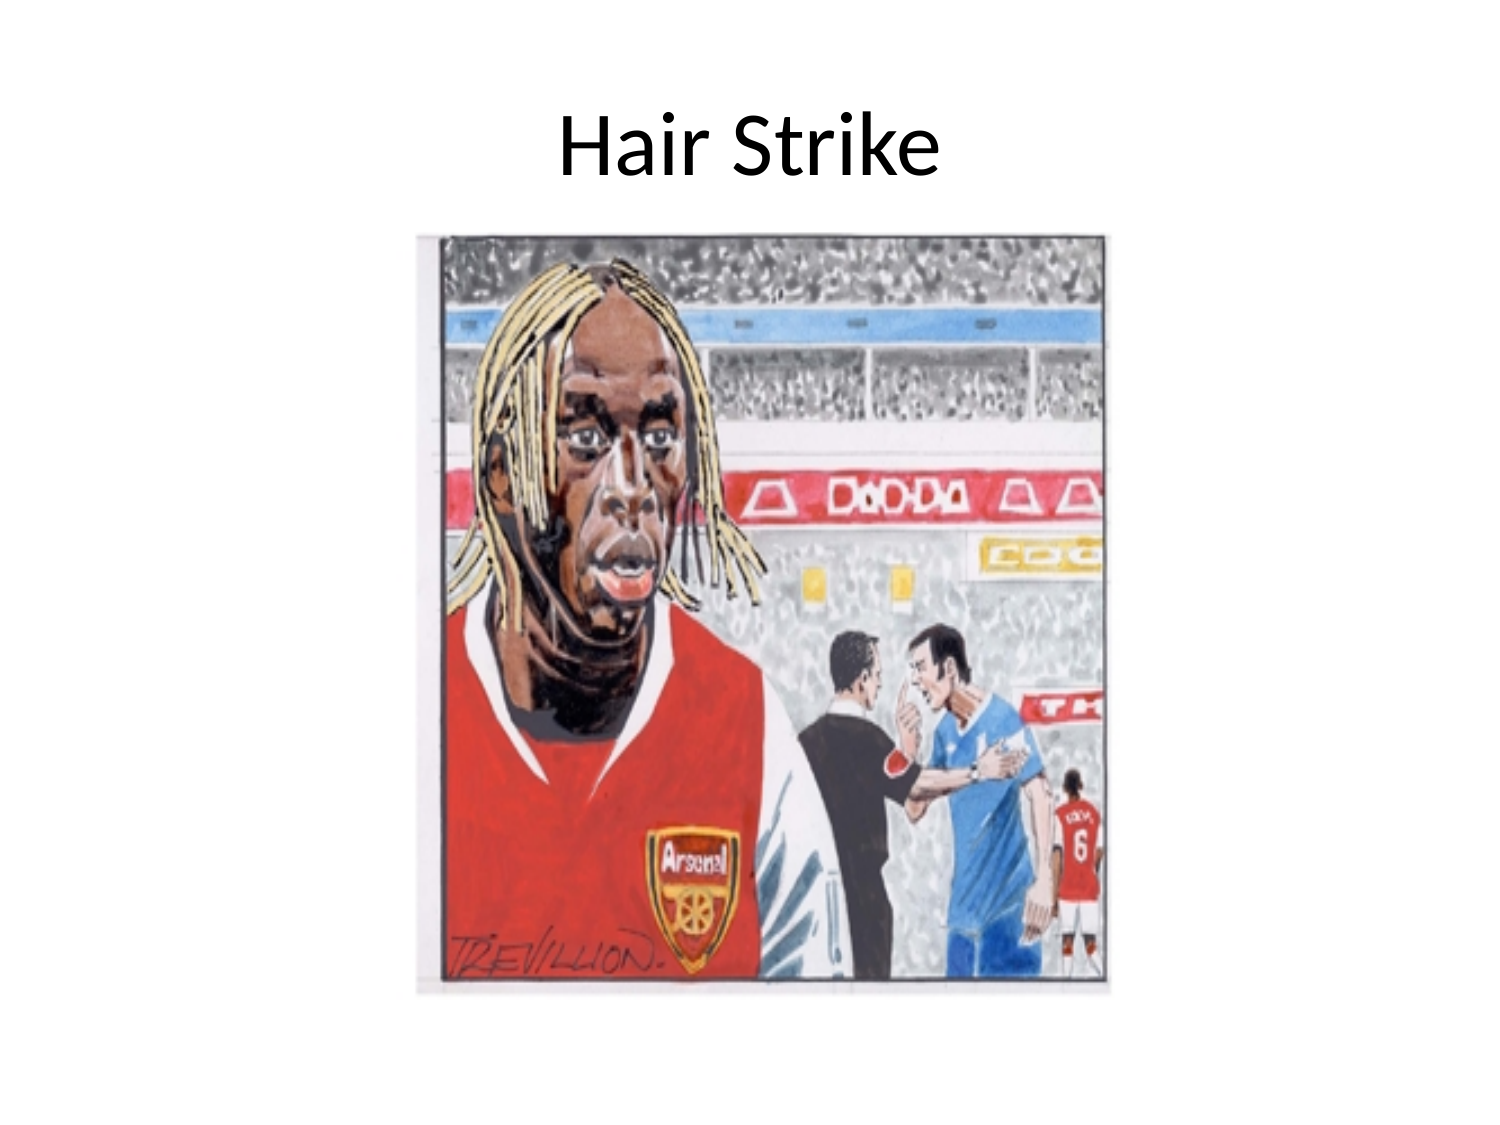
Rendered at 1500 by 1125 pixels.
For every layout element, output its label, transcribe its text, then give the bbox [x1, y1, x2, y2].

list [218, 231, 1306, 1000]
title Hair Strike [75, 45, 1425, 233]
